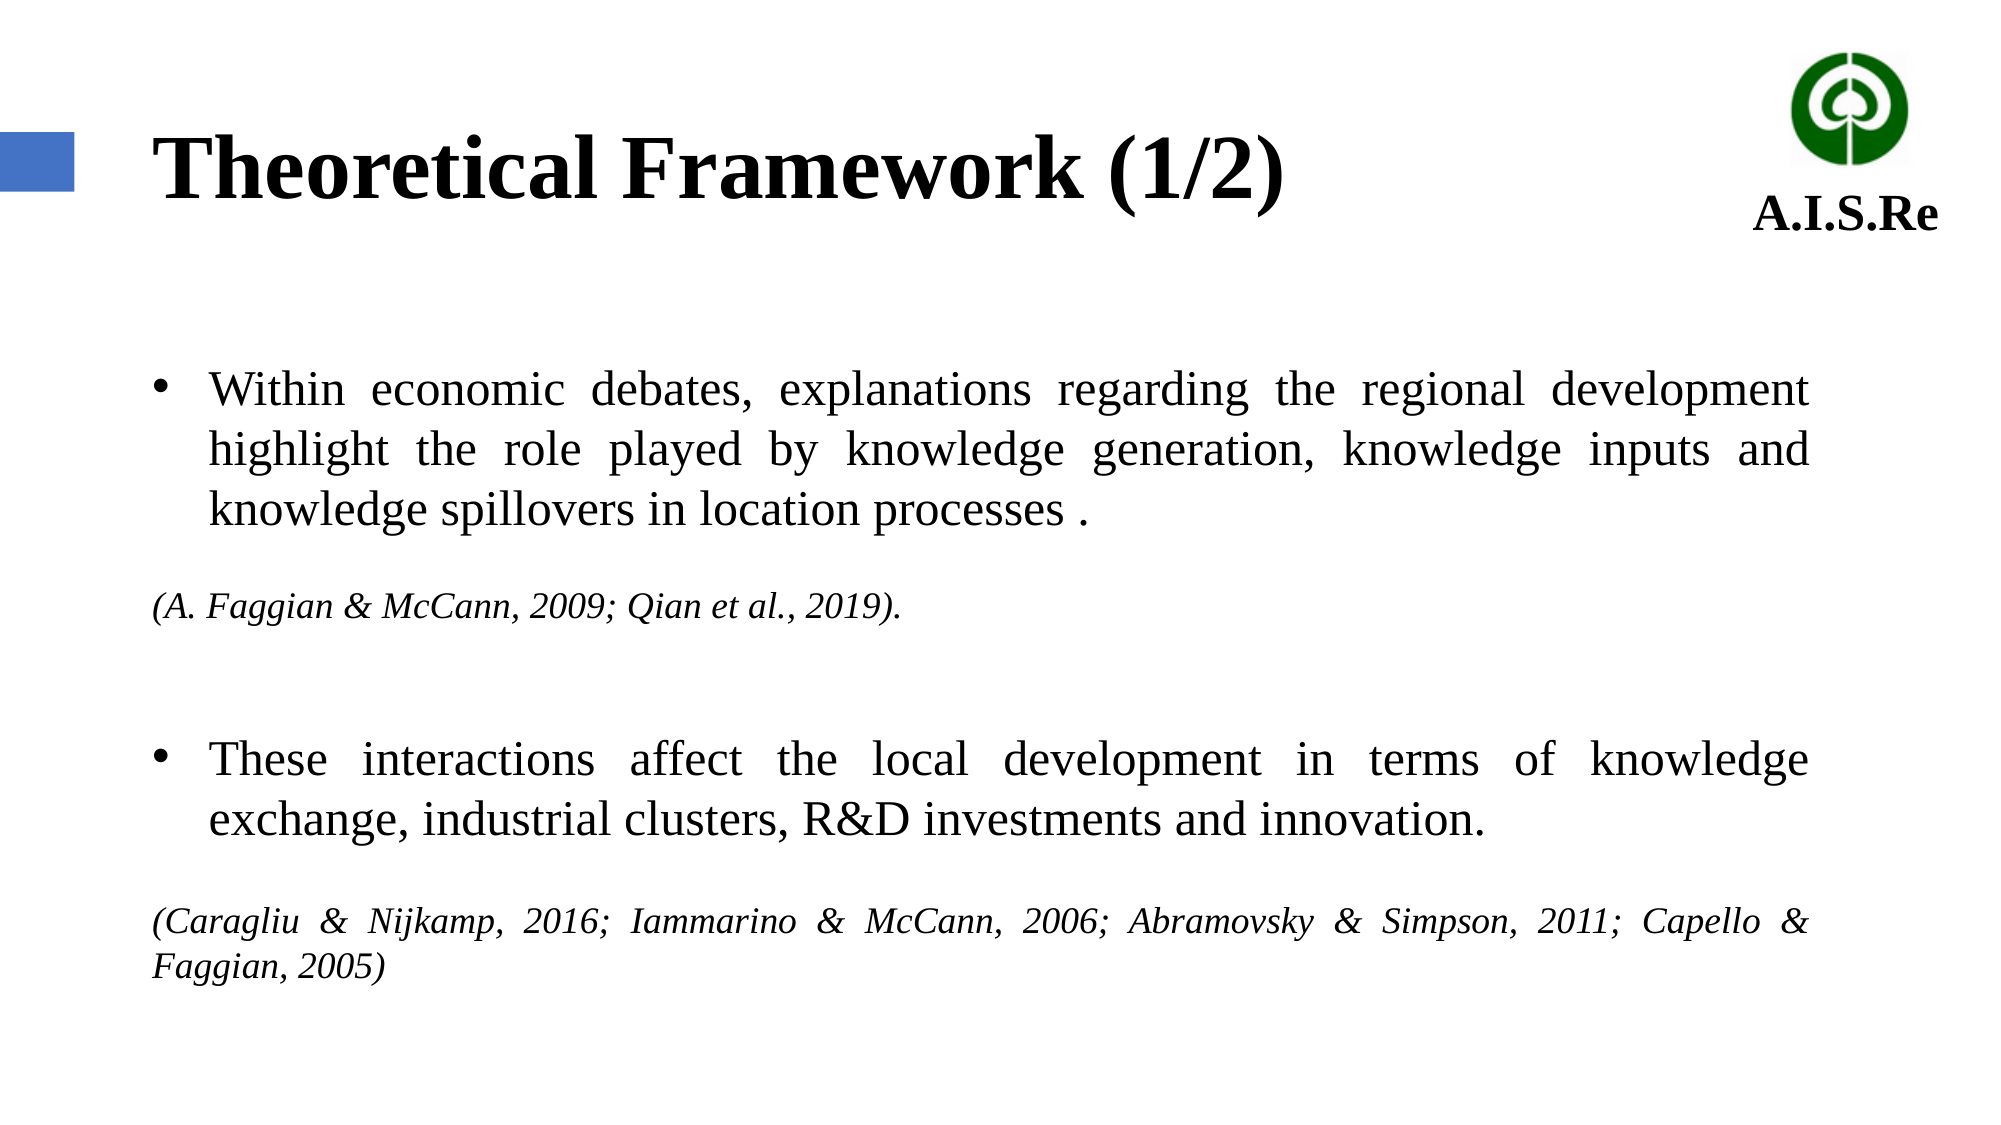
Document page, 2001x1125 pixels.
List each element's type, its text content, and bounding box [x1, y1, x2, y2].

text_box Within economic debates, explanations regarding the regional development highlight the role played by knowledge generation, knowledge inputs and knowledge spillovers in location processes . (A. Faggian & McCann, 2009; Qian et al., 2019). These interactions affect the local development in terms of knowledge exchange, industrial clusters, R&D investments and innovation. (Caragliu & Nijkamp, 2016; Iammarino & McCann, 2006; Abramovsky & Simpson, 2011; Capello & Faggian, 2005) [137, 348, 1826, 1038]
title Theoretical Framework (1/2) [137, 59, 1863, 278]
picture [1789, 47, 1913, 172]
text_box A.I.S.Re [1737, 171, 1965, 249]
